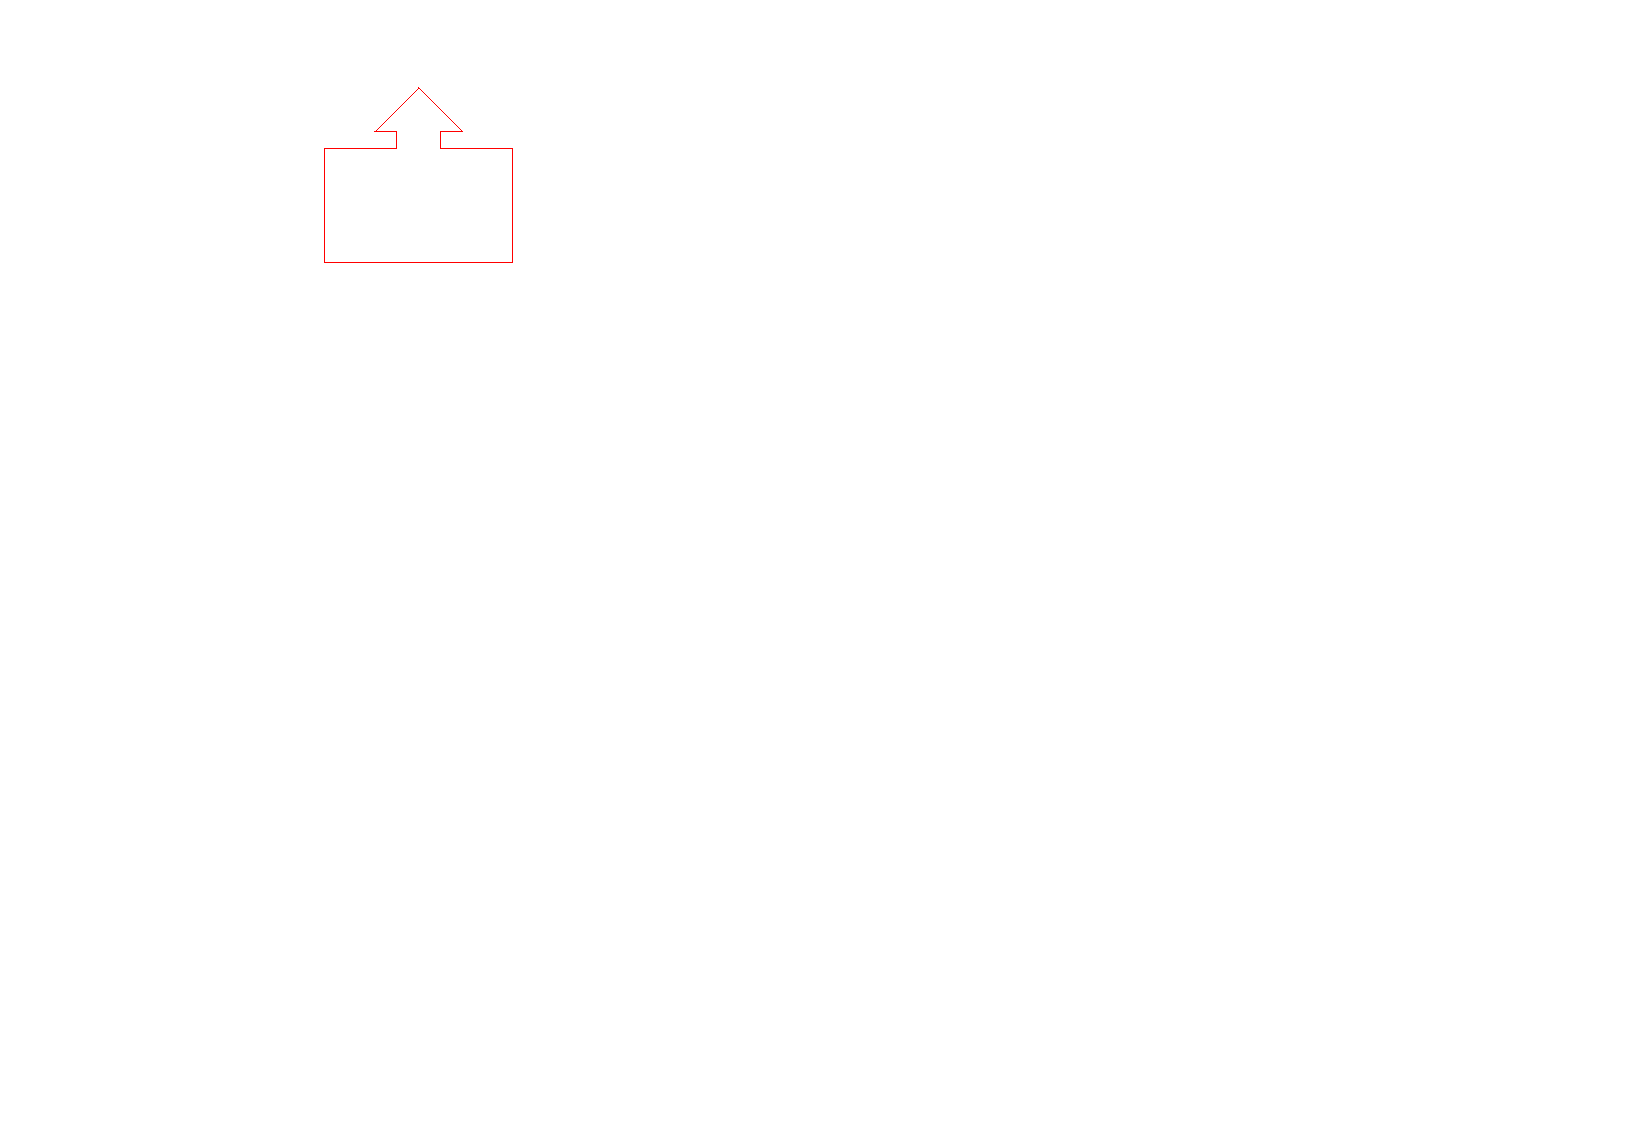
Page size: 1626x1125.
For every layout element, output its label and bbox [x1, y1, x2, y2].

text_box [324, 87, 513, 263]
